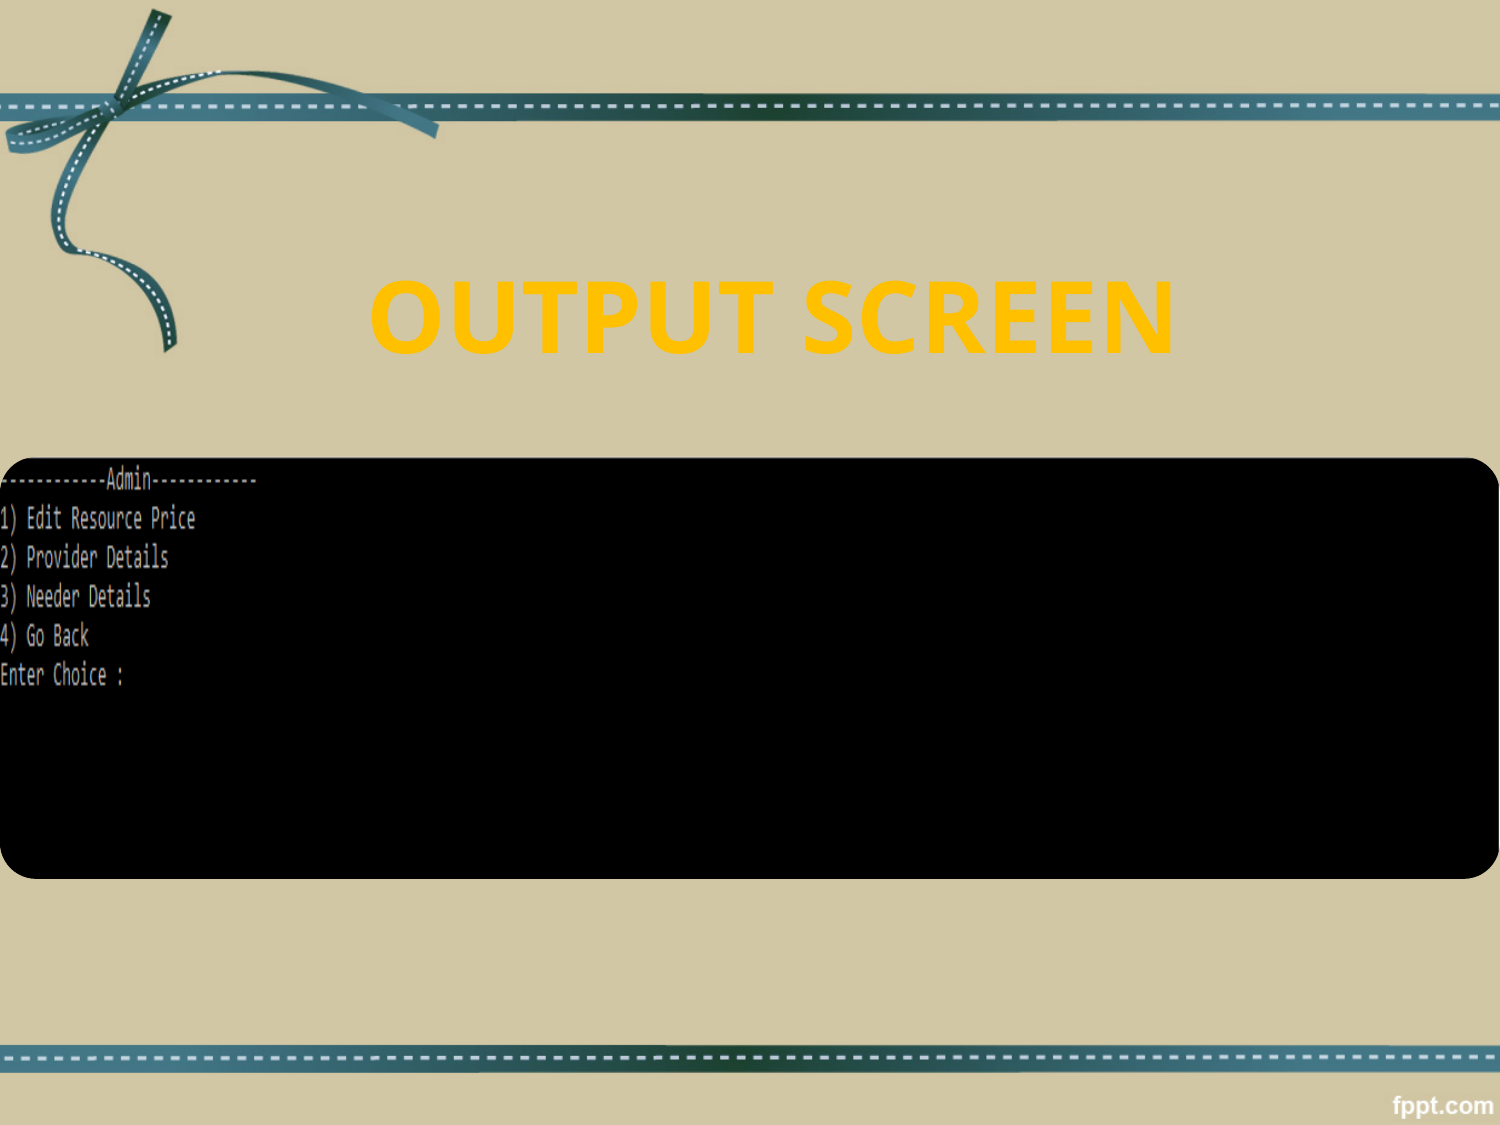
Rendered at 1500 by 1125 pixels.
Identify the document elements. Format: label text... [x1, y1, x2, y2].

picture [0, 0, 1500, 1125]
text_box output screen [269, 246, 1278, 381]
